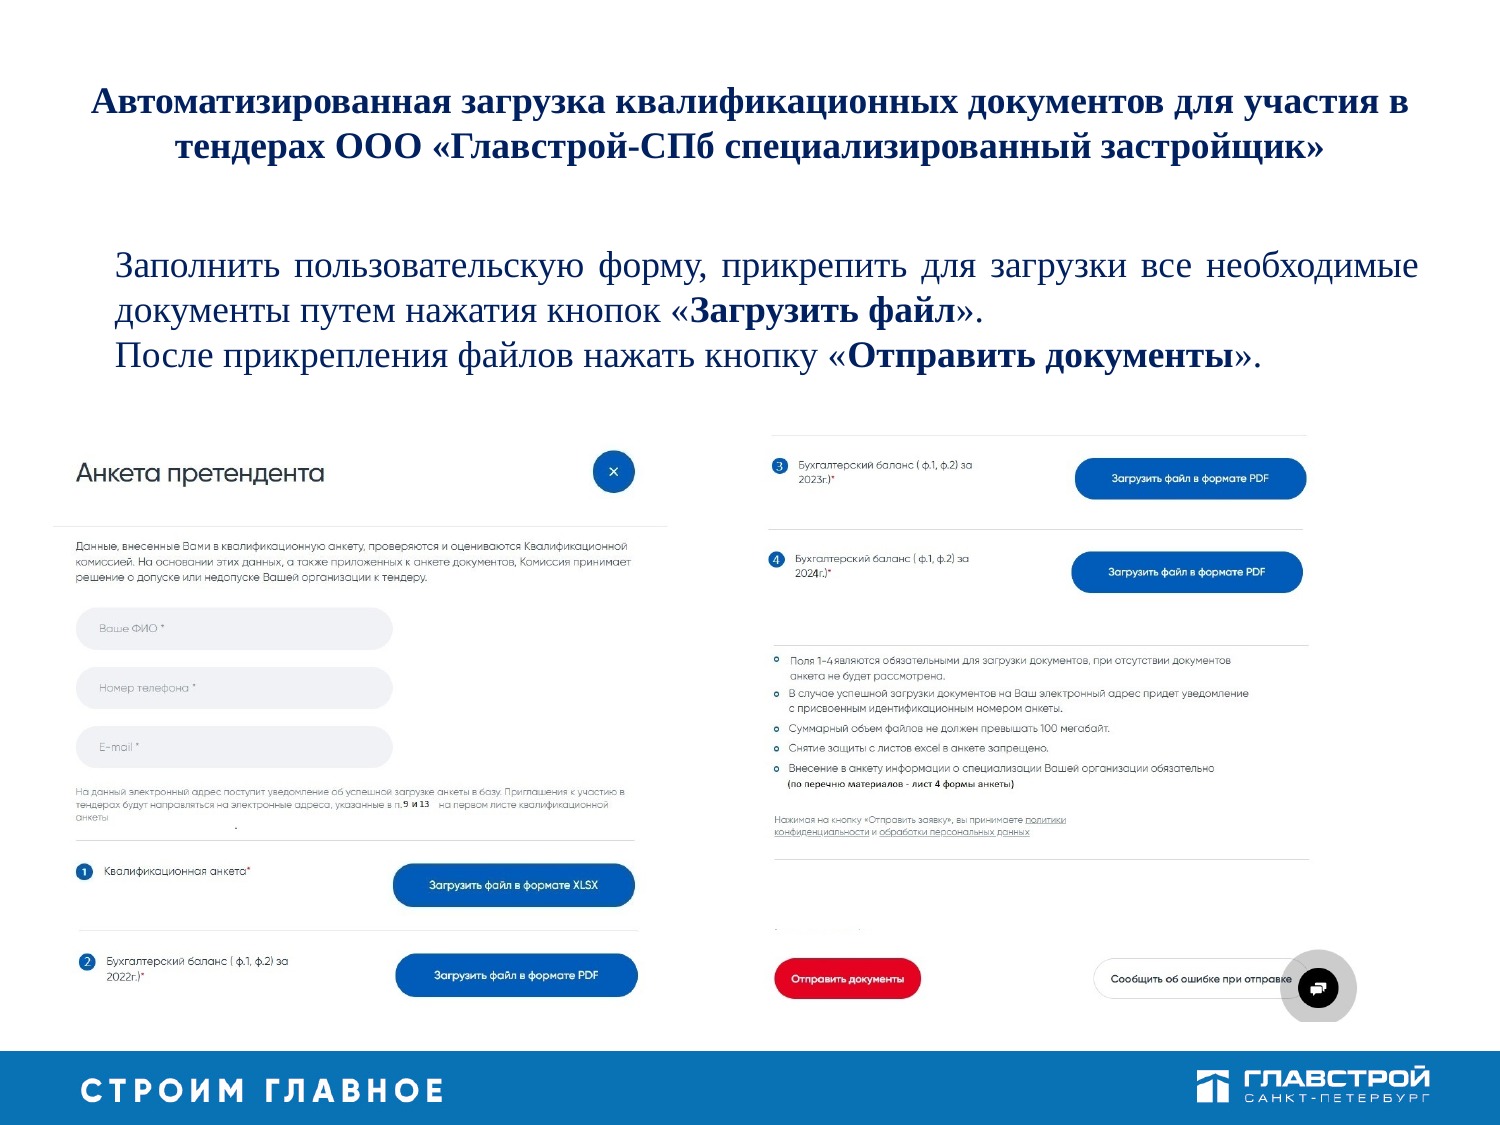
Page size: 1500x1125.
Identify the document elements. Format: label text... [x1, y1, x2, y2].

picture [52, 429, 693, 1017]
picture [749, 423, 1374, 1022]
text_box Заполнить пользовательскую форму, прикрепить для загрузки все необходимые документы путем нажатия кнопок «Загрузить файл». После прикрепления файлов нажать кнопку «Отправить документы». [100, 233, 1436, 563]
text_box Автоматизированная загрузка квалификационных документов для участия в тендерах ООО «Главстрой-СПб специализированный застройщик» [75, 78, 1426, 164]
picture [0, 1051, 1500, 1125]
